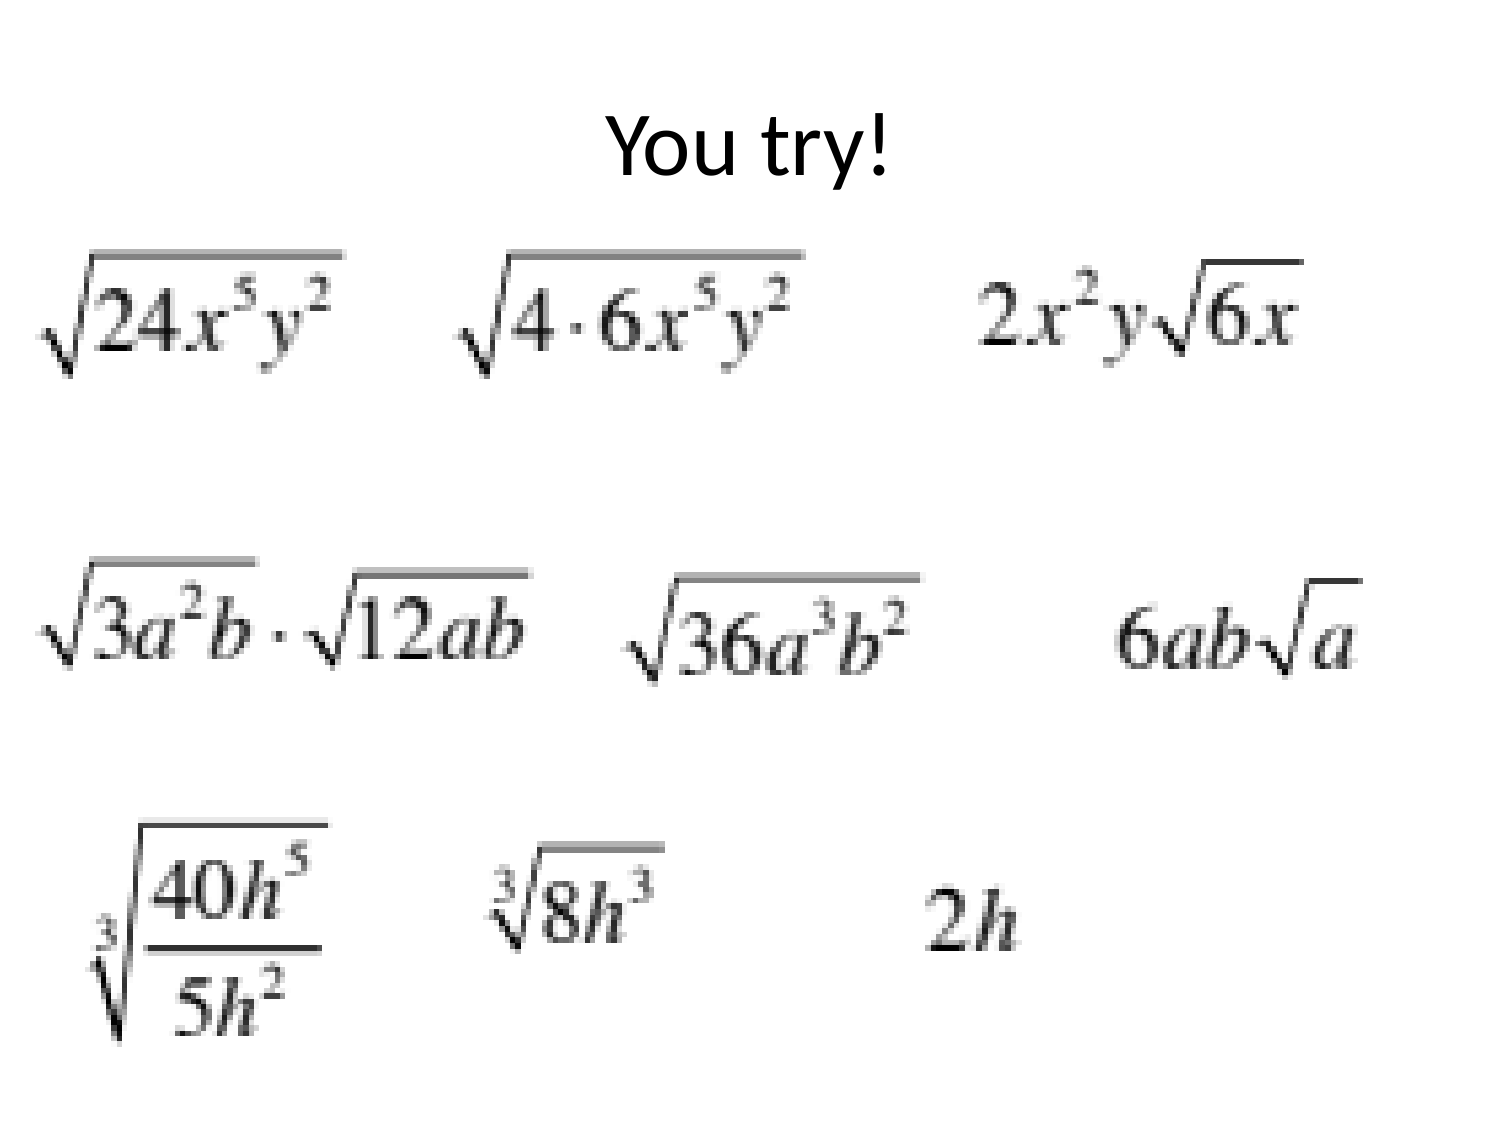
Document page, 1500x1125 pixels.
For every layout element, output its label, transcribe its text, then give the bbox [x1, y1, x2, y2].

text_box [913, 867, 1024, 963]
title You try! [75, 45, 1425, 233]
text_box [1104, 561, 1370, 681]
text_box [25, 539, 535, 673]
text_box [968, 242, 1311, 376]
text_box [74, 807, 334, 1053]
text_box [473, 825, 671, 955]
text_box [442, 232, 813, 386]
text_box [25, 232, 354, 386]
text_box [610, 554, 932, 688]
